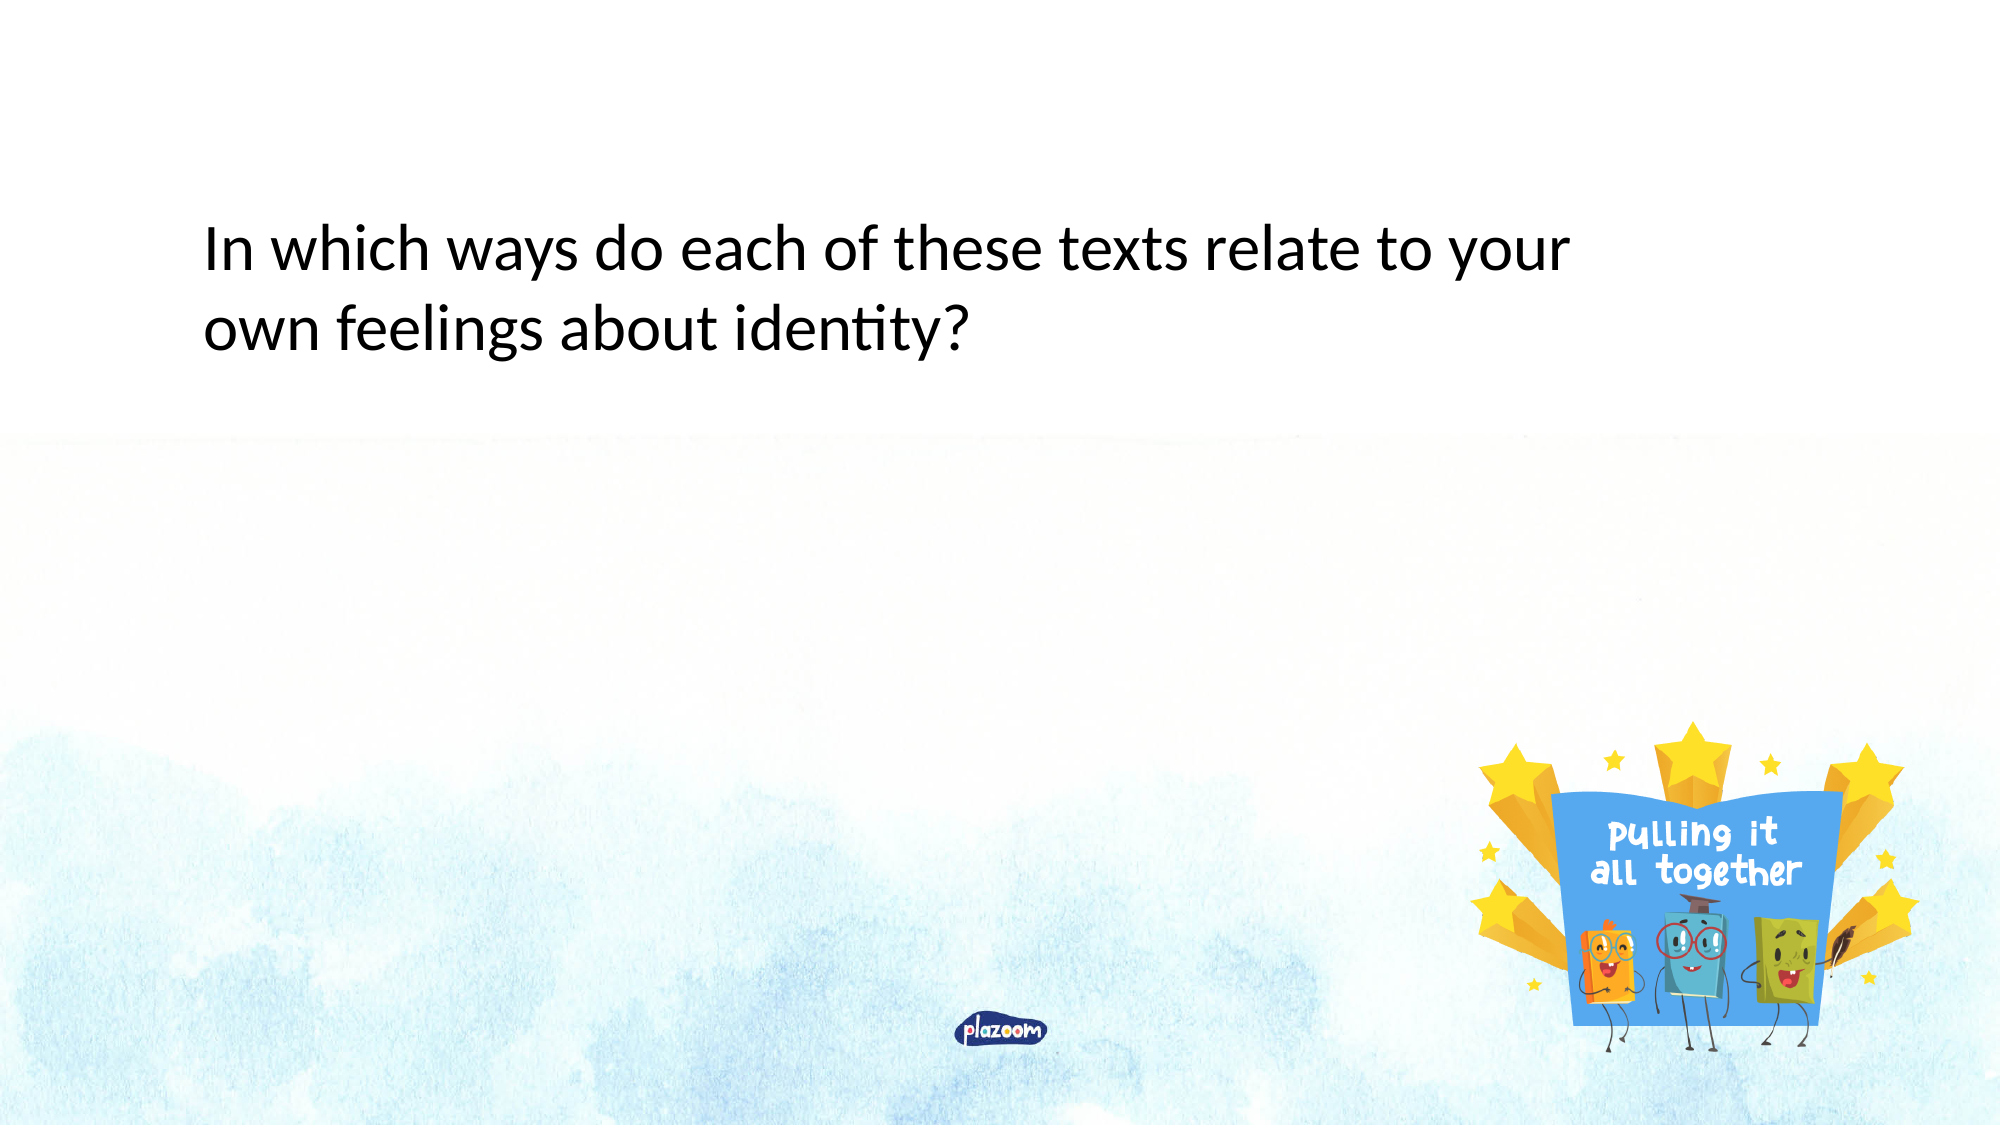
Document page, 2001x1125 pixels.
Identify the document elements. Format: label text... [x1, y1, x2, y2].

picture [0, 0, 2000, 1125]
text_box In which ways do each of these texts relate to your own feelings about identity? [189, 196, 1694, 372]
